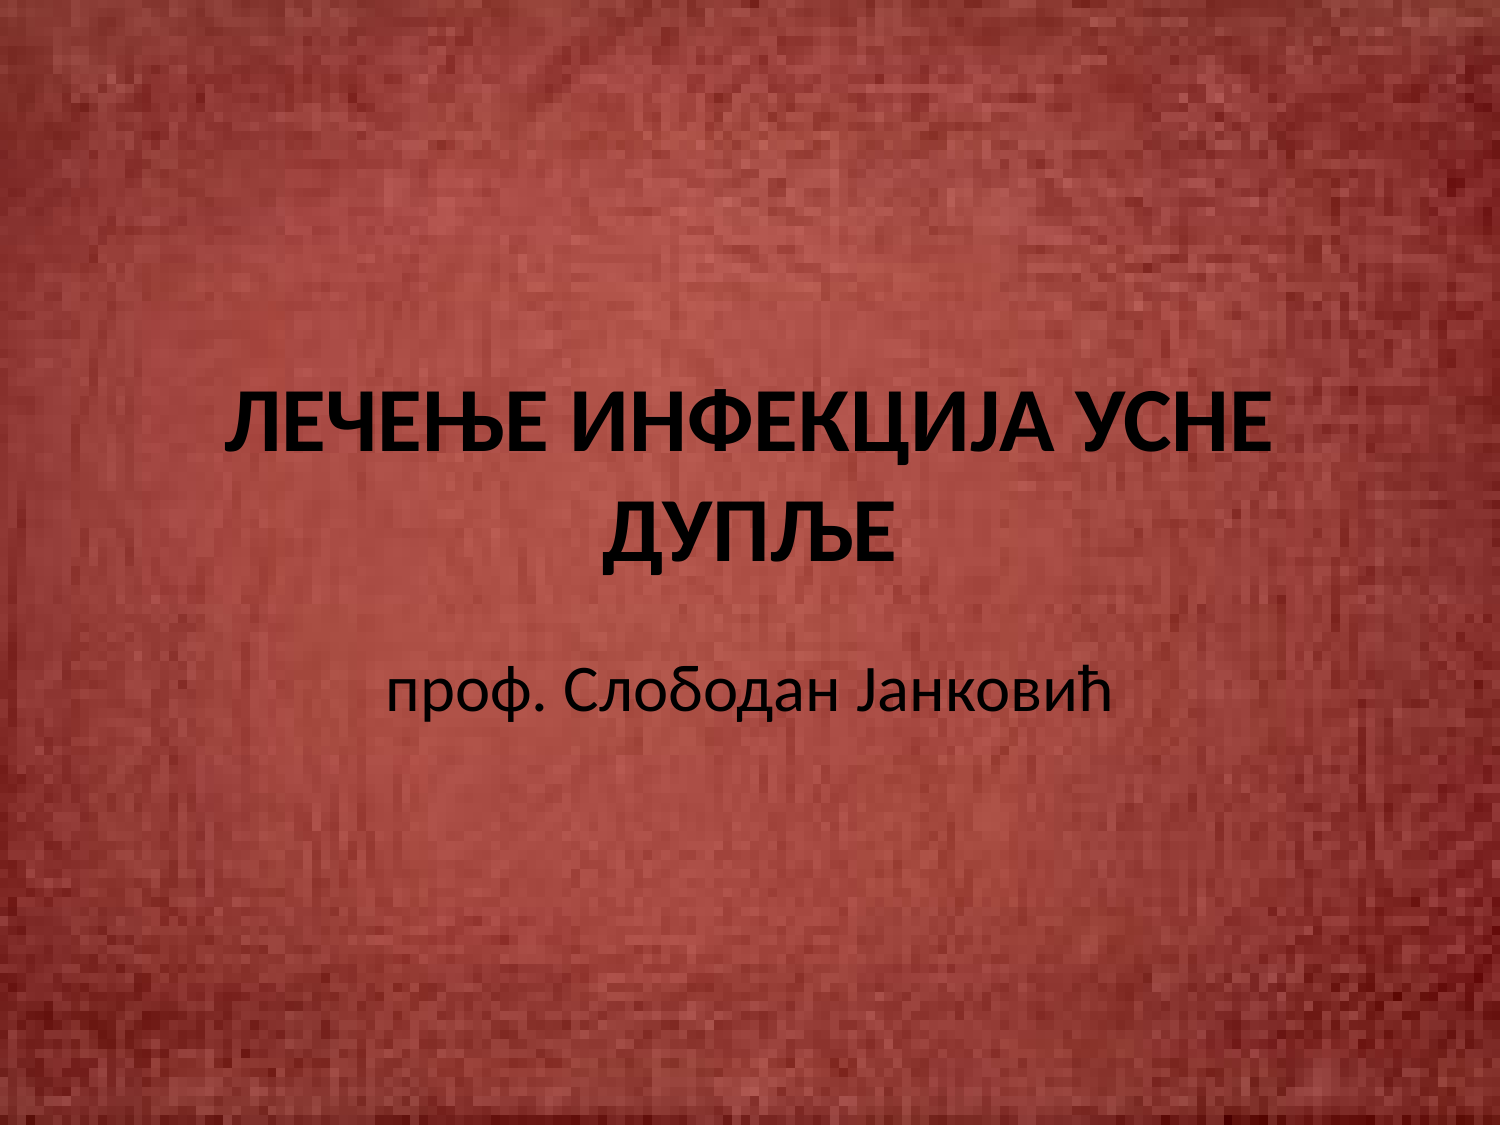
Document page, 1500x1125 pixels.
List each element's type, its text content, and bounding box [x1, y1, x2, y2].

picture [0, 0, 1500, 1125]
title ЛЕЧЕЊЕ ИНФЕКЦИЈА УСНЕ ДУПЉЕ [112, 349, 1388, 591]
subtitle проф. Слободан Јанковић [225, 637, 1275, 925]
